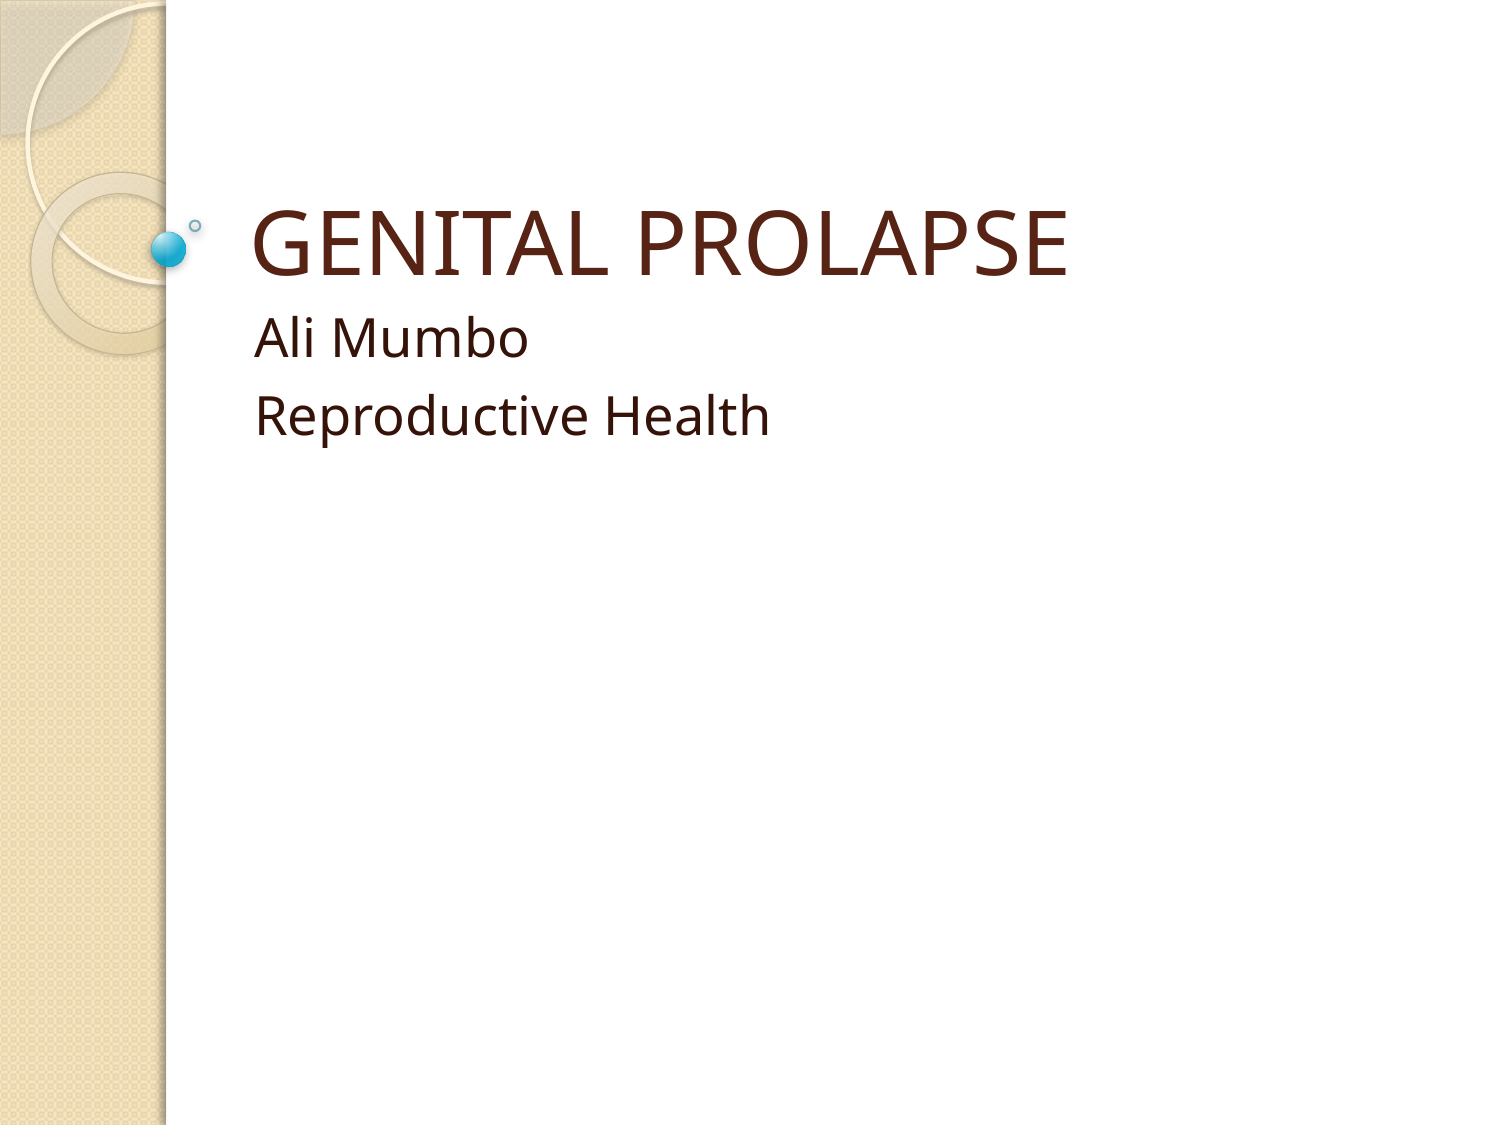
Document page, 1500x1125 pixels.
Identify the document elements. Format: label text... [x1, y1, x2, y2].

subtitle Ali Mumbo Reproductive Health [234, 303, 1450, 591]
title GENITAL PROLAPSE [234, 59, 1450, 301]
